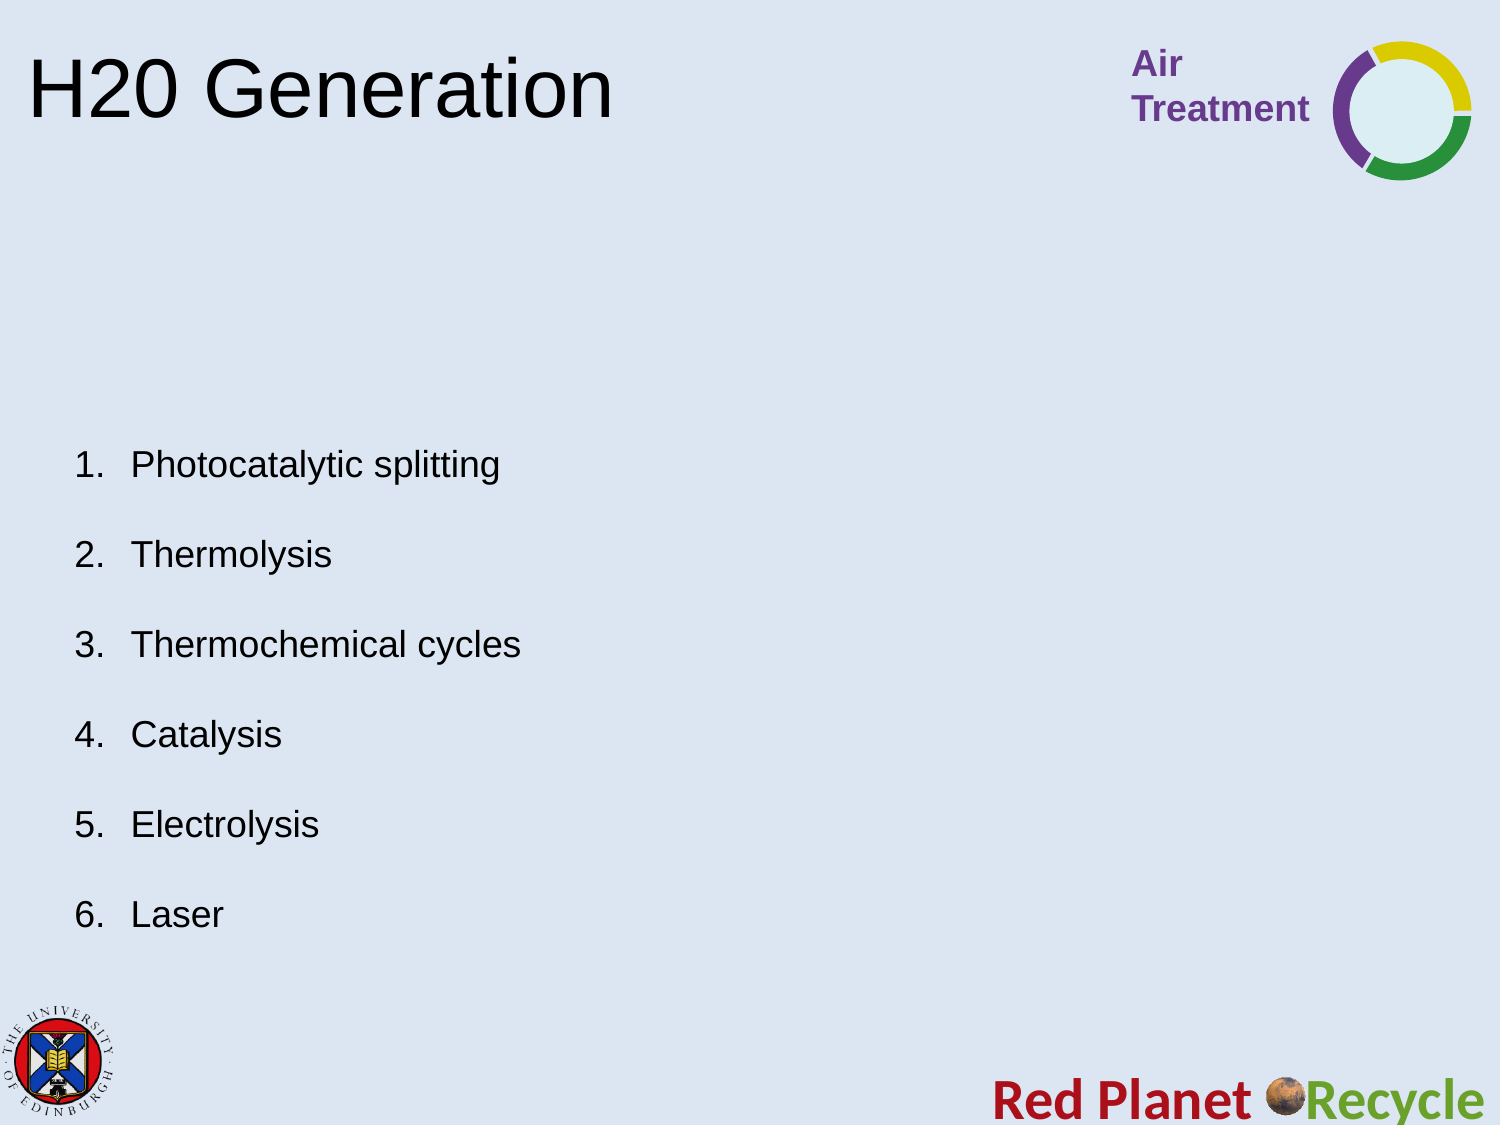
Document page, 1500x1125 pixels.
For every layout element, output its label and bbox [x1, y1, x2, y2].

list [0, 0, 1500, 1009]
text_box [1115, 30, 1482, 191]
text_box [2, 1005, 1500, 1125]
